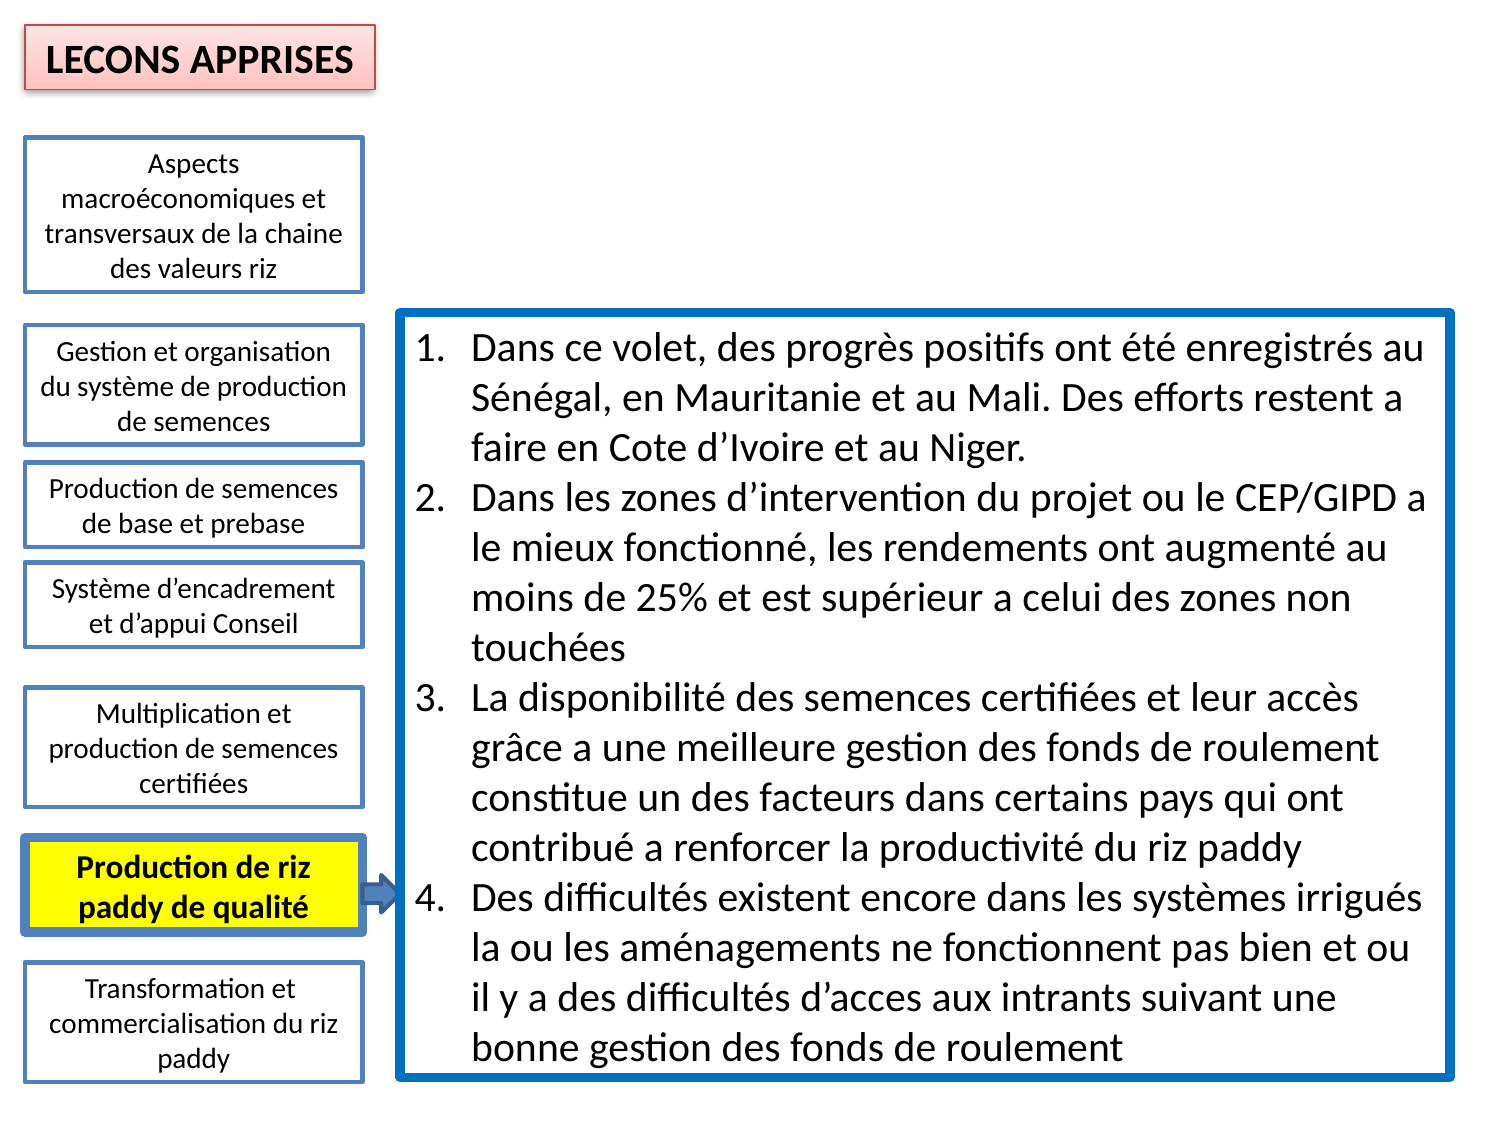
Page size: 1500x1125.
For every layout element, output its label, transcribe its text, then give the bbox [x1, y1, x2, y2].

text_box Gestion et organisation du système de production de semences [23, 323, 365, 447]
text_box Transformation et commercialisation du riz paddy [23, 960, 365, 1084]
text_box [360, 873, 399, 915]
text_box Système d’encadrement et d’appui Conseil [23, 560, 365, 649]
text_box Production de semences de base et prebase [23, 460, 365, 549]
text_box Dans ce volet, des progrès positifs ont été enregistrés au Sénégal, en Mauritanie et au Mali. Des efforts restent a faire en Cote d’Ivoire et au Niger. Dans les zones d’intervention du projet ou le CEP/GIPD a le mieux fonctionné, les rendements ont augmenté au moins de 25% et est supérieur a celui des zones non touchées La disponibilité des semences certifiées et leur accès grâce a une meilleure gestion des fonds de roulement constitue un des facteurs dans certains pays qui ont contribué a renforcer la productivité du riz paddy Des difficultés existent encore dans les systèmes irrigués la ou les aménagements ne fonctionnent pas bien et ou il y a des difficultés d’acces aux intrants suivant une bonne gestion des fonds de roulement [399, 312, 1450, 1078]
text_box Multiplication et production de semences certifiées [23, 685, 365, 809]
text_box Production de riz paddy de qualité [23, 835, 365, 934]
text_box Aspects macroéconomiques et transversaux de la chaine des valeurs riz [23, 135, 365, 294]
text_box LECONS APPRISES [24, 24, 376, 90]
